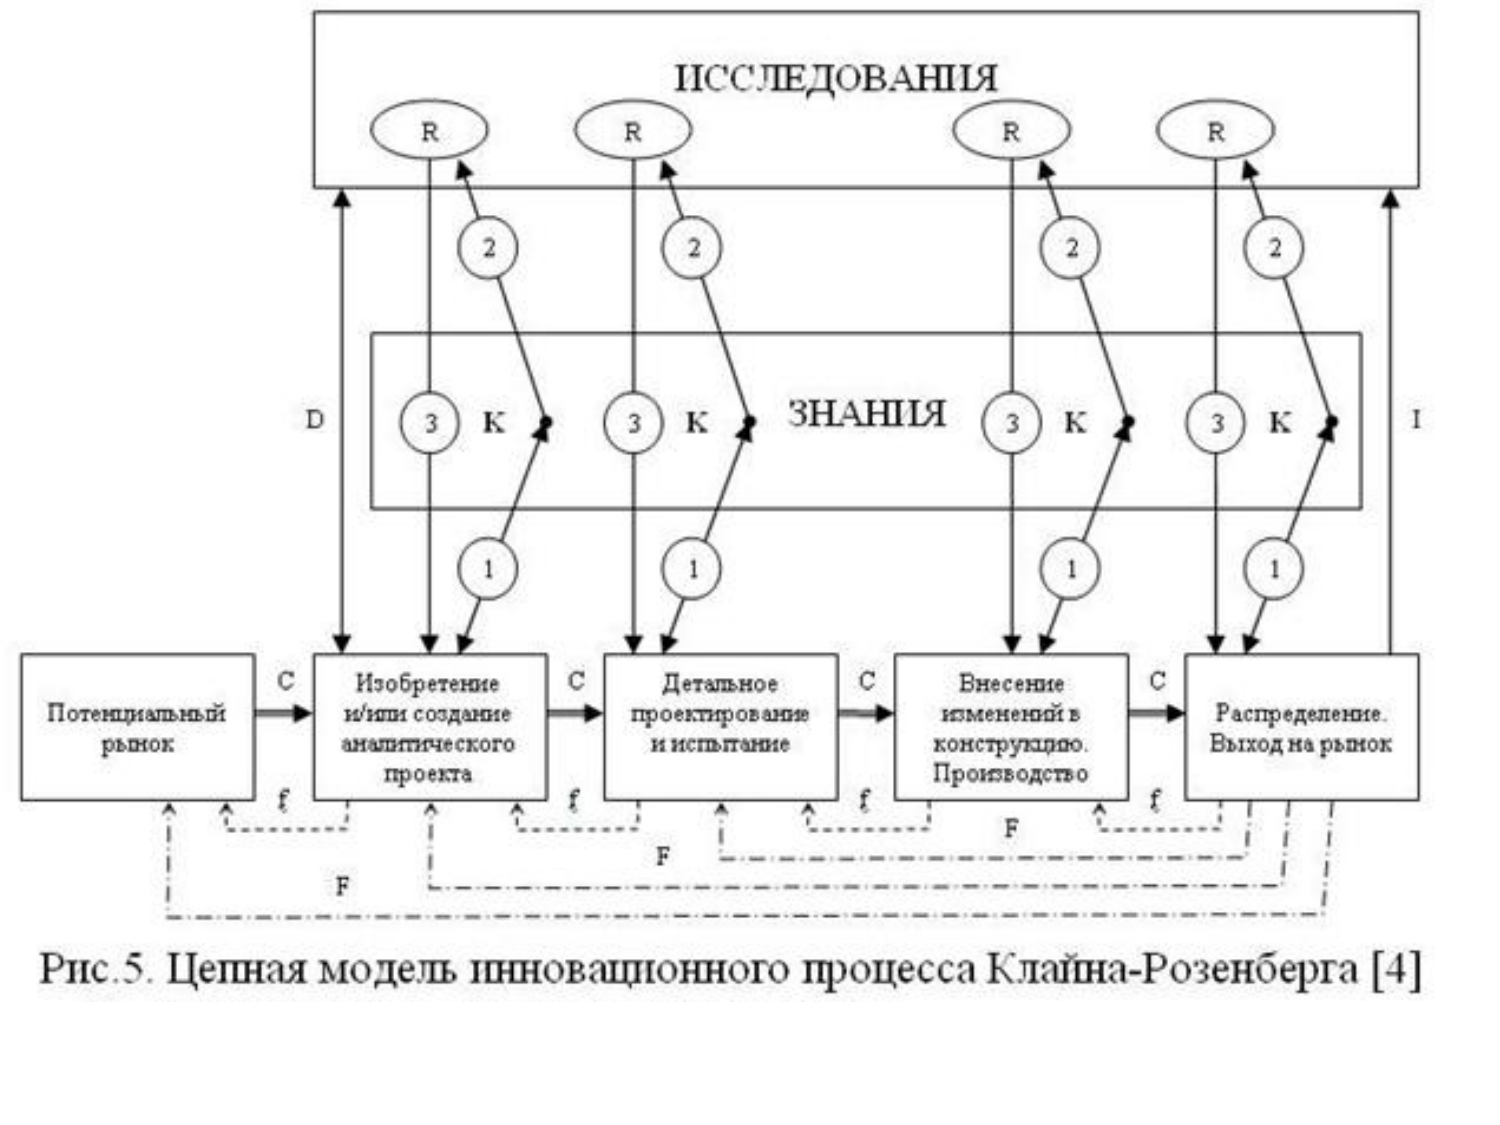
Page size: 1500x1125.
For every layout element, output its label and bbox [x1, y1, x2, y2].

picture [0, 0, 1438, 1003]
